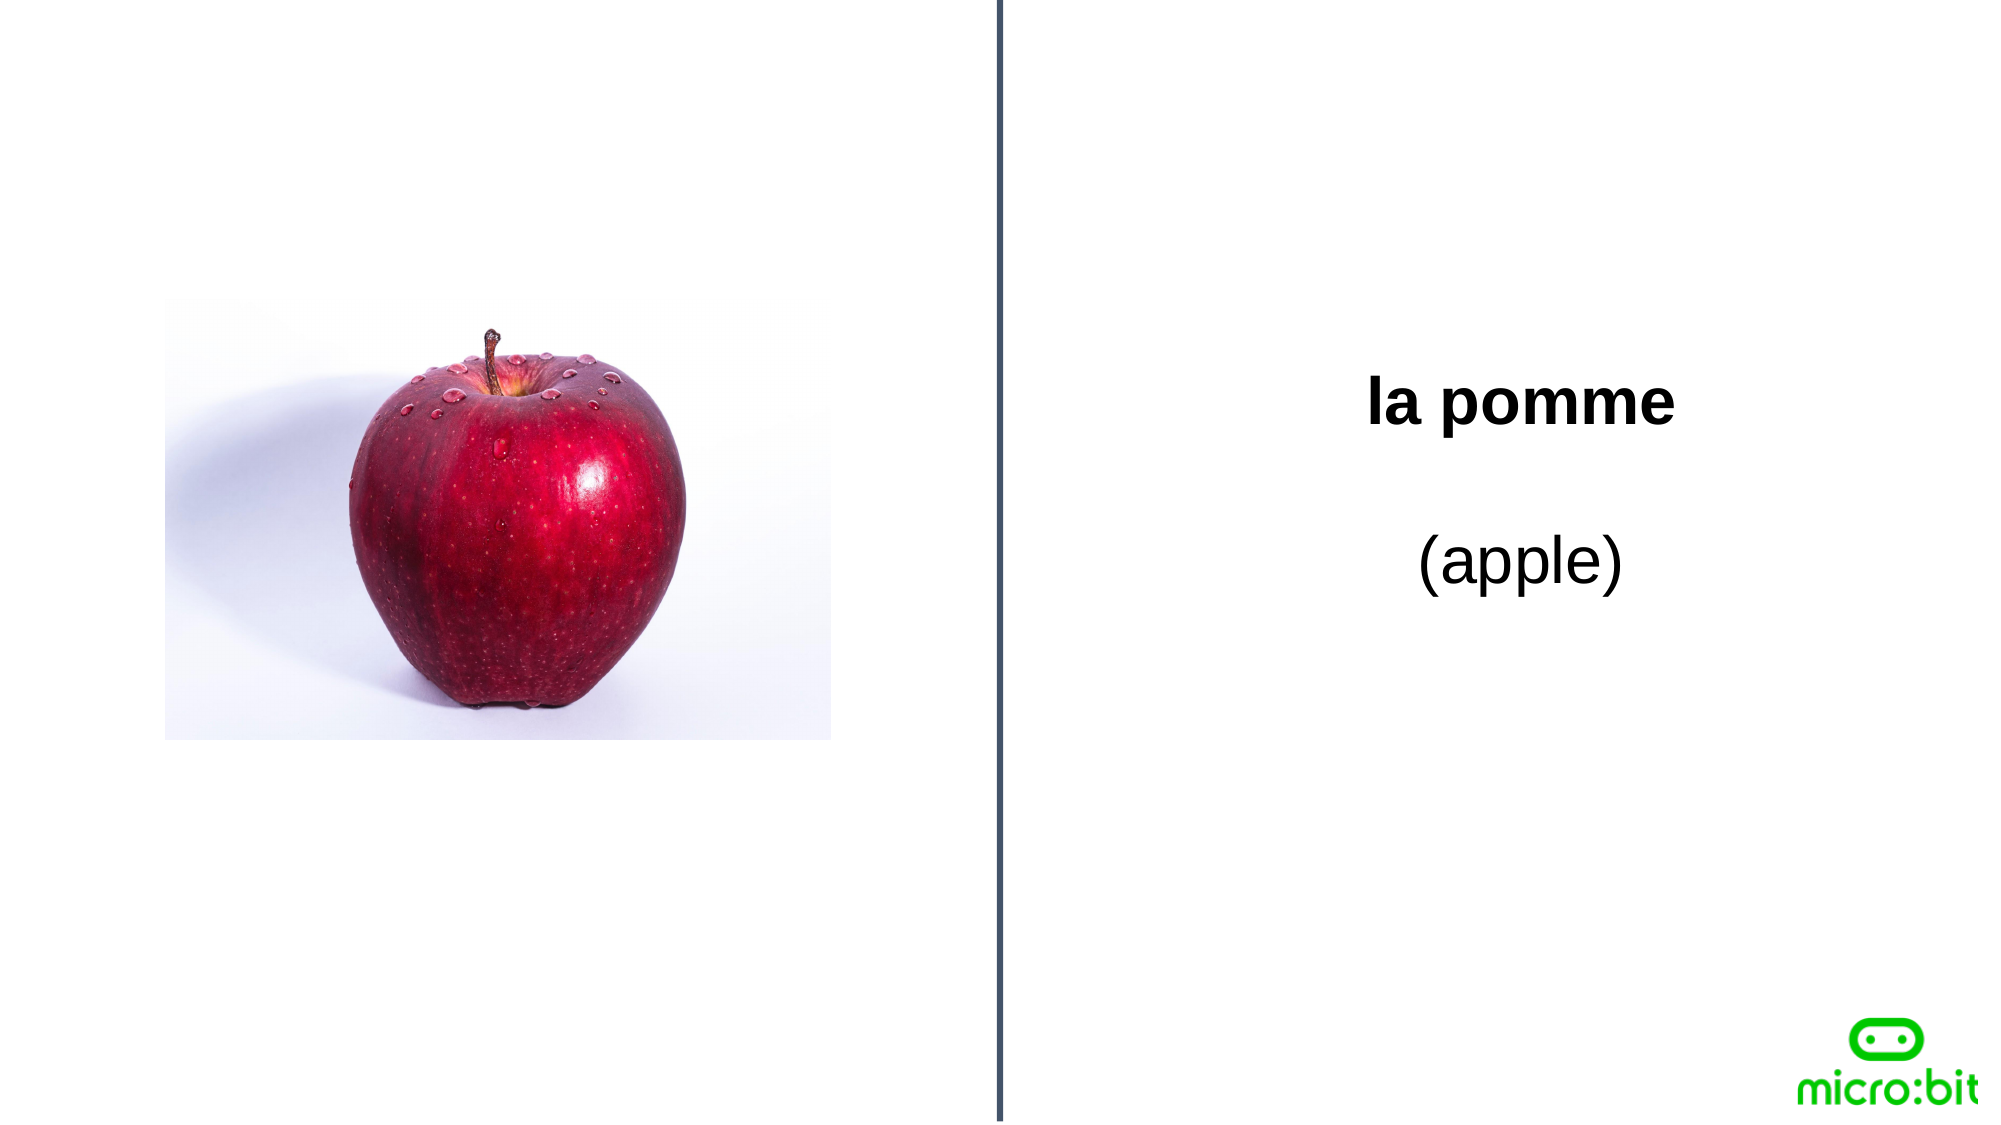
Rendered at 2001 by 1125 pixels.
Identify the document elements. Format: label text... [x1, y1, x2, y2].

picture [1797, 1017, 1978, 1106]
picture [165, 299, 831, 741]
text_box la pomme (apple) [1130, 342, 1913, 760]
